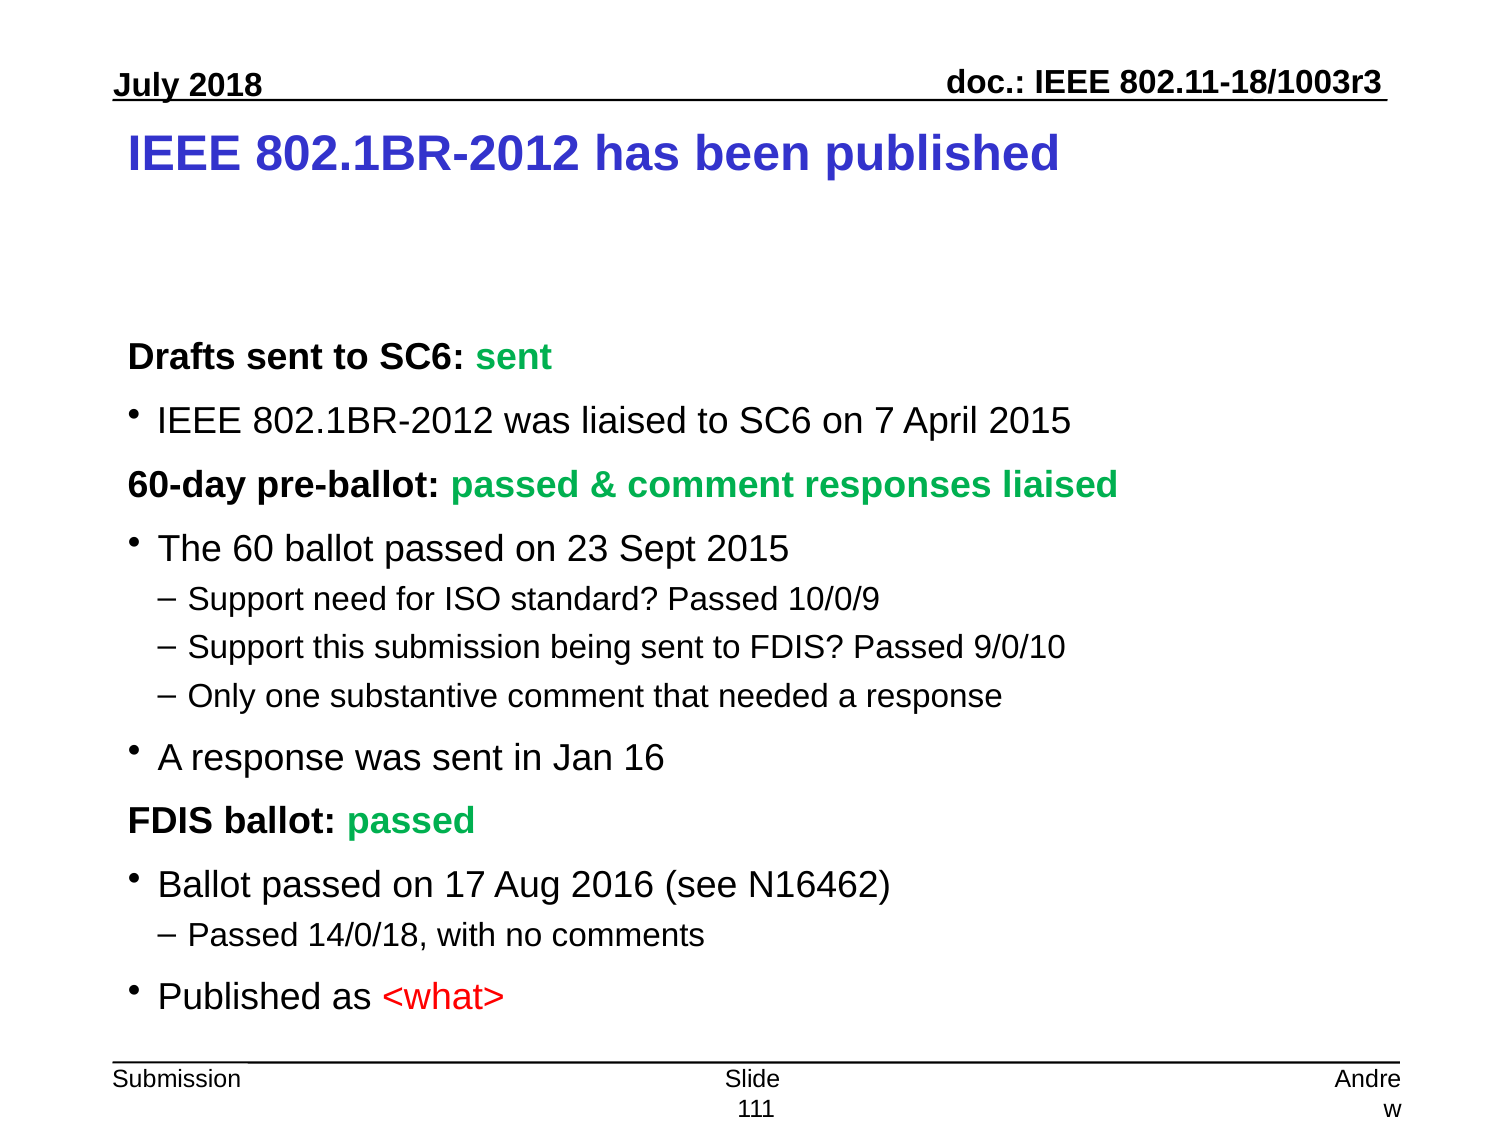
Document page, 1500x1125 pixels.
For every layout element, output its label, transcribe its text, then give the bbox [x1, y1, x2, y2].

slide_number Slide 111 [709, 1061, 803, 1093]
list Drafts sent to SC6: sent IEEE 802.1BR-2012 was liaised to SC6 on 7 April 2015 60-day pre-ballot: passed & comment responses liaised The 60 ballot passed on 23 Sept 2015 Support need for ISO standard? Passed 10/0/9 Support this submission being sent to FDIS? Passed 9/0/10 Only one substantive comment that needed a response A response was sent in Jan 16 FDIS ballot: passed Ballot passed on 17 Aug 2016 (see N16462) Passed 14/0/18, with no comments Published as <what> [112, 324, 1388, 1000]
title IEEE 802.1BR-2012 has been published [112, 112, 1425, 288]
footer Andrew Myles, Cisco [1320, 1061, 1402, 1093]
